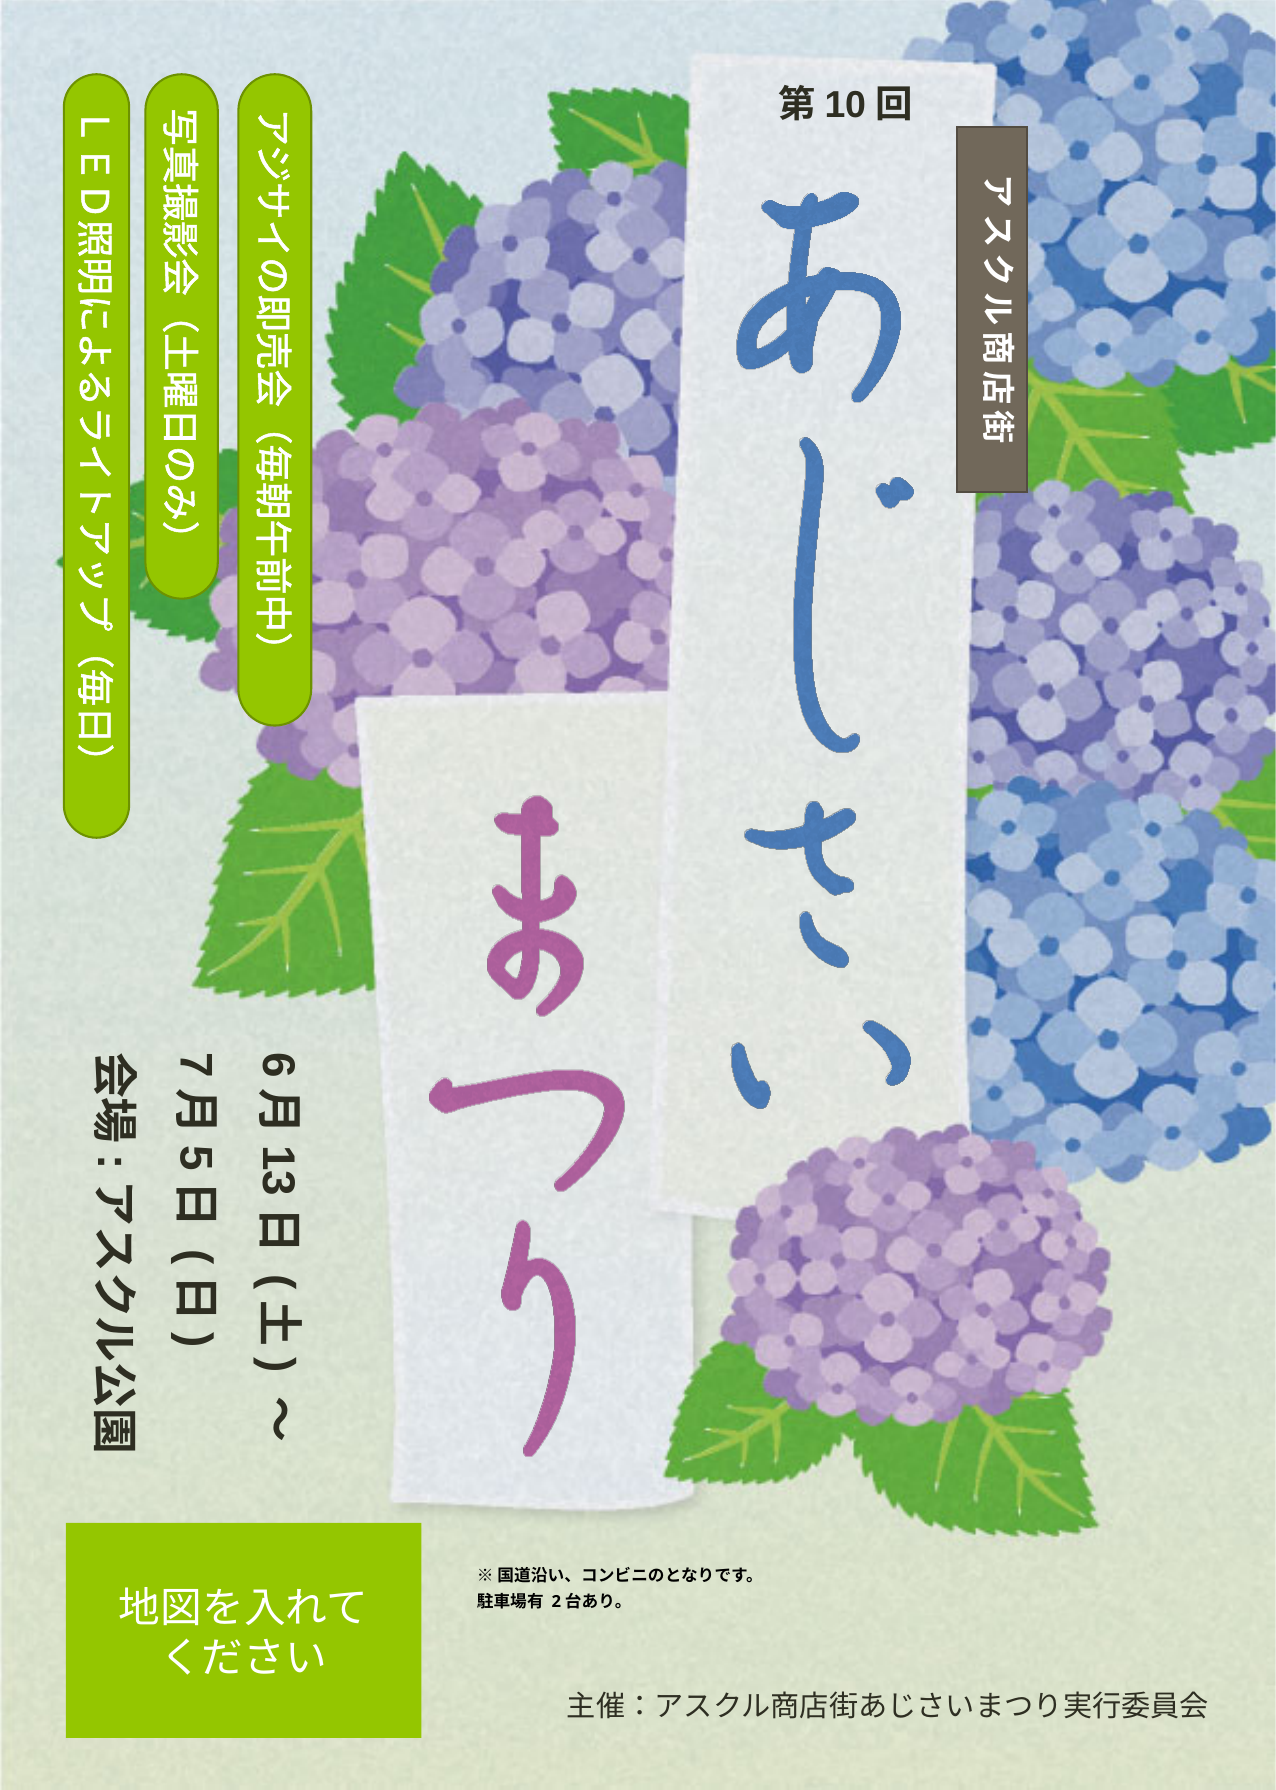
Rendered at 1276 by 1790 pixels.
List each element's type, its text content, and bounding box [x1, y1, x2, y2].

text_box 主催：アスクル商店街あじさいまつり実行委員会 [552, 1679, 1225, 1730]
text_box 6月13日 (土) 〜 7月5日 (日) 会場:アスクル公園 [68, 1037, 344, 1442]
text_box ※国道沿い、コンビニのとなりです。 駐車場有 2台あり。 [462, 1551, 985, 1619]
text_box 写真撮影会（土曜日のみ） [144, 73, 219, 600]
text_box ＬＥＤ照明によるライトアップ（毎日） [62, 73, 131, 839]
text_box 地図を入れて ください [65, 1522, 422, 1738]
text_box 第10回 [763, 72, 928, 117]
text_box アジサイの即売会（毎朝午前中） [237, 73, 313, 727]
text_box アスクル商店街 [989, 126, 1028, 493]
picture [0, 0, 1276, 1790]
